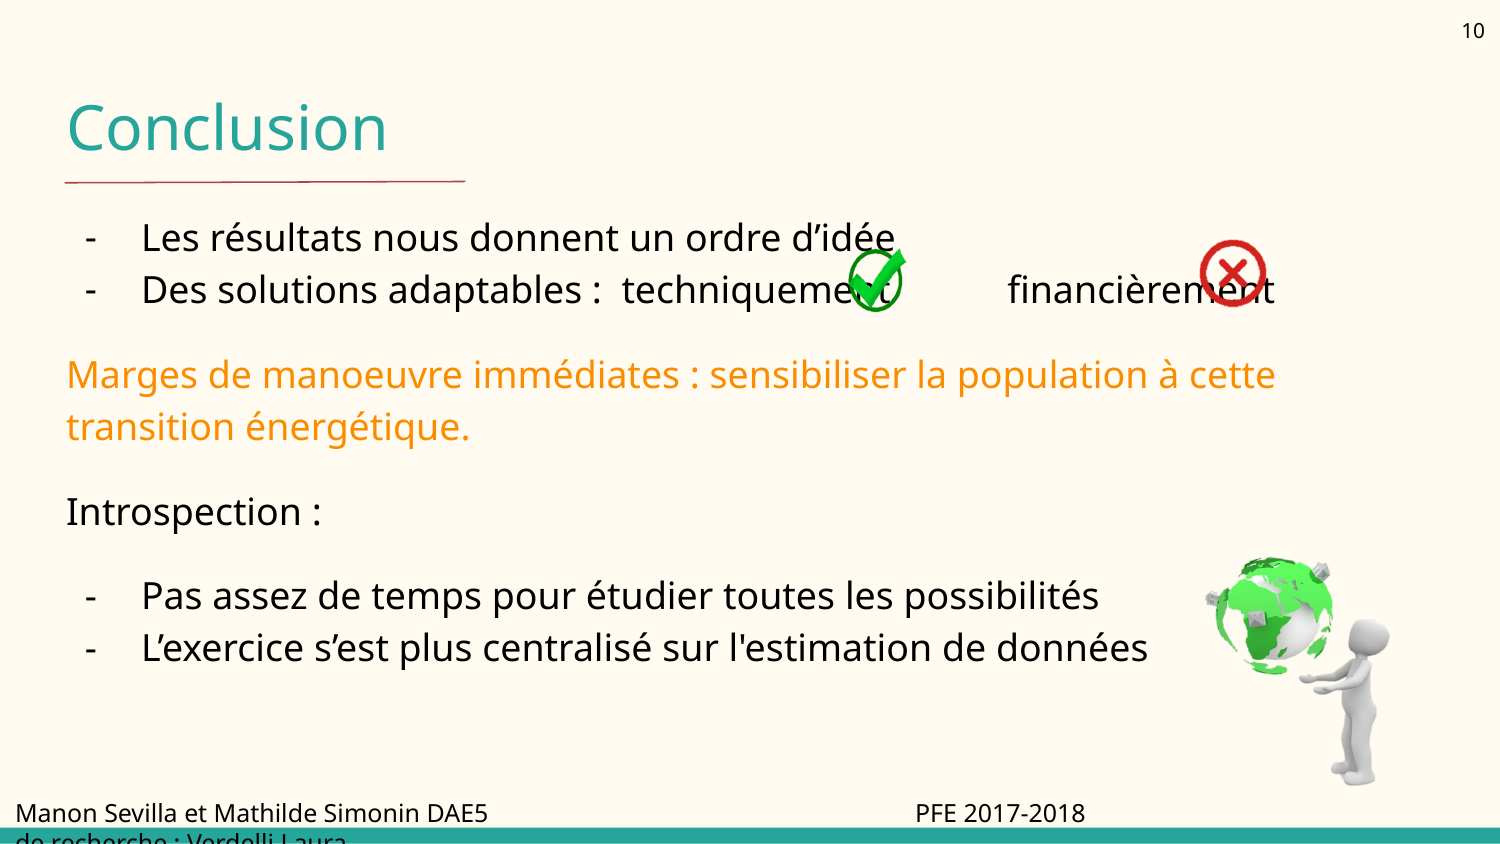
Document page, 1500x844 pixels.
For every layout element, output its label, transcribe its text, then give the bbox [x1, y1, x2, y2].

list Les résultats nous donnent un ordre d’idée Des solutions adaptables : techniquement financièrement Marges de manoeuvre immédiates : sensibiliser la population à cette transition énergétique. Introspection : Pas assez de temps pour étudier toutes les possibilités L’exercice s’est plus centralisé sur l'estimation de données [51, 192, 1449, 750]
picture [1178, 525, 1457, 804]
picture [1195, 235, 1271, 310]
picture [834, 246, 923, 317]
title Conclusion [51, 72, 1449, 174]
text_box Manon Sevilla et Mathilde Simonin DAE5 PFE 2017-2018 Directeur de recherche : Verdelli Laura [0, 782, 1500, 844]
slide_number ‹#› [1410, 0, 1500, 65]
